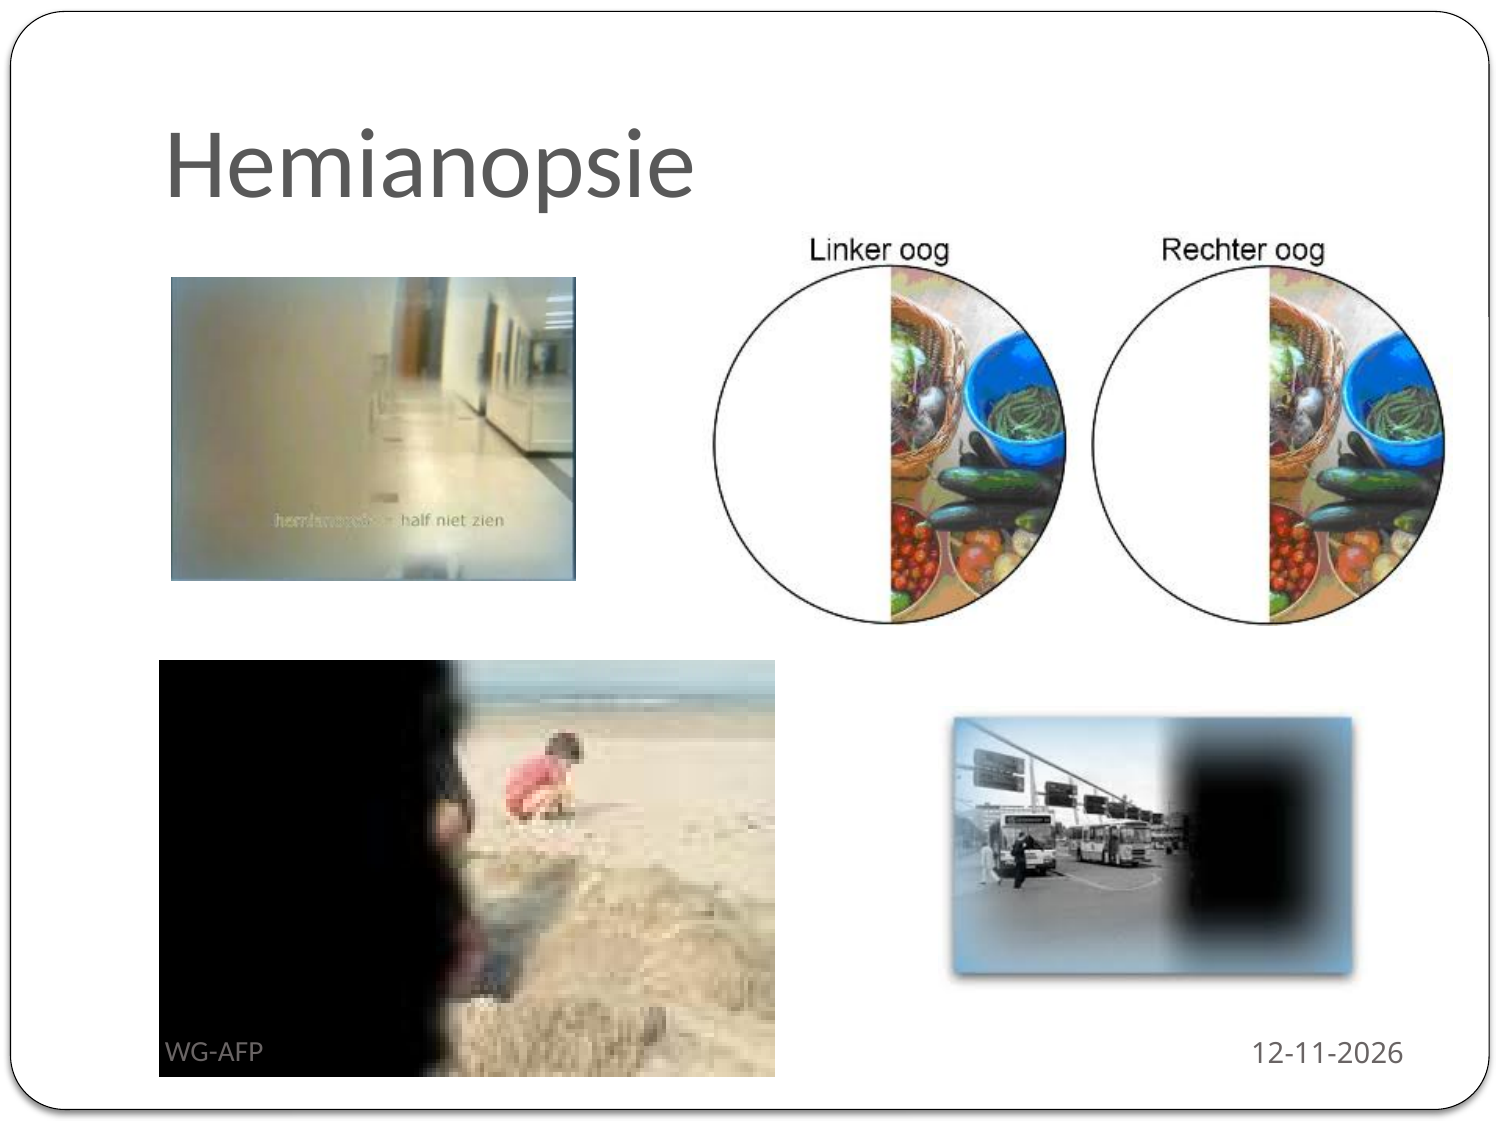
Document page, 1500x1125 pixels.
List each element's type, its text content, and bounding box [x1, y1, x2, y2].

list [159, 660, 775, 1077]
picture [938, 705, 1368, 994]
picture [702, 231, 1453, 626]
footer WG-AFP [150, 1012, 800, 1088]
picture [170, 276, 577, 581]
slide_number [1012, 1015, 1419, 1094]
title Hemianopsie [150, 45, 1425, 233]
